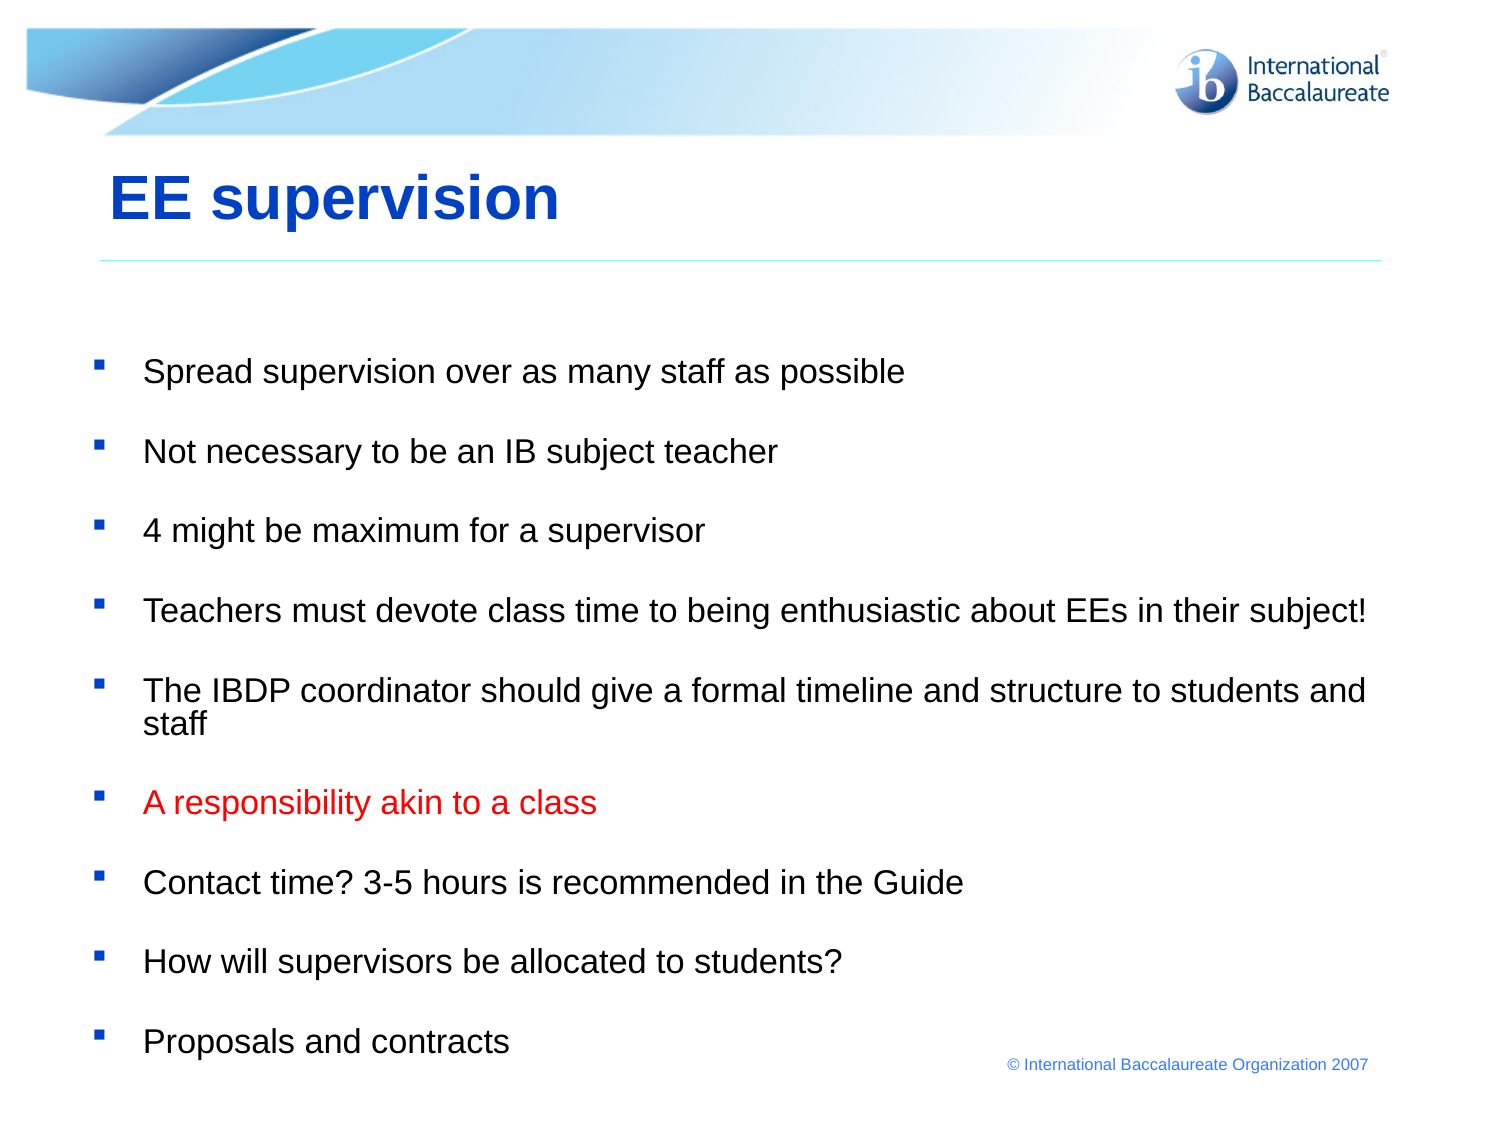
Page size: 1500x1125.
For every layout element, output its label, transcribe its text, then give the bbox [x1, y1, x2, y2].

title EE supervision [94, 149, 1383, 261]
list Spread supervision over as many staff as possible Not necessary to be an IB subject teacher 4 might be maximum for a supervisor Teachers must devote class time to being enthusiastic about EEs in their subject! The IBDP coordinator should give a formal timeline and structure to students and staff A responsibility akin to a class Contact time? 3-5 hours is recommended in the Guide How will supervisors be allocated to students? Proposals and contracts [76, 349, 1427, 1094]
picture [24, 24, 1389, 142]
